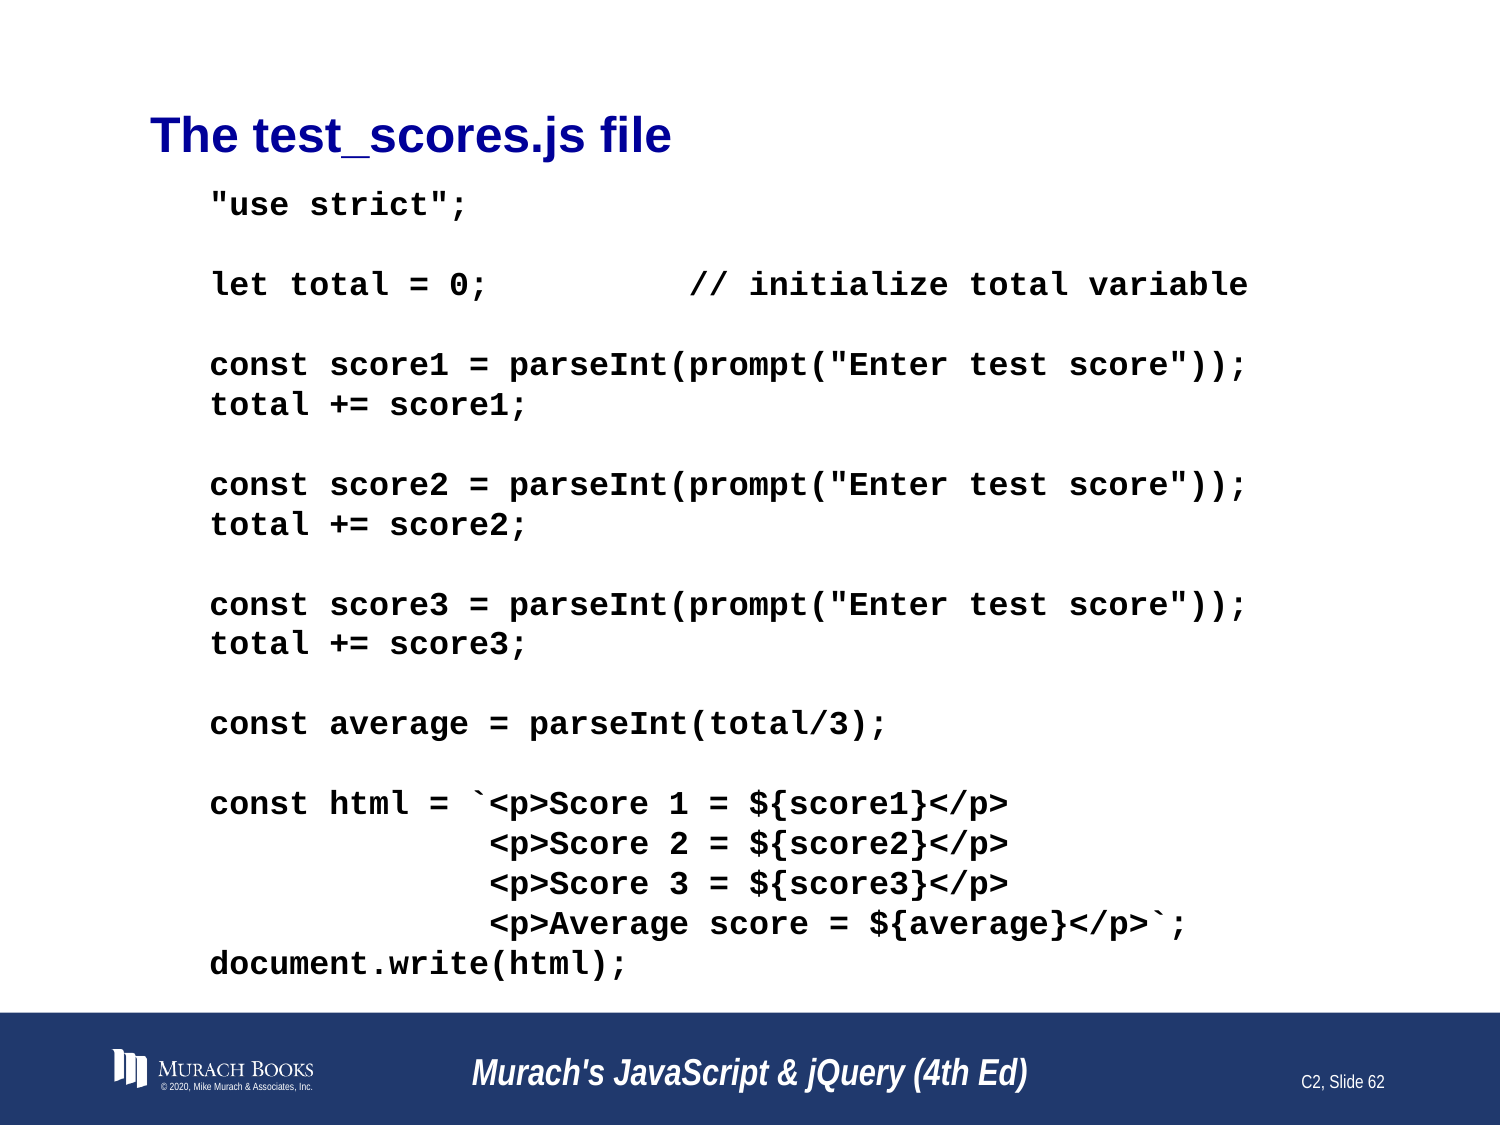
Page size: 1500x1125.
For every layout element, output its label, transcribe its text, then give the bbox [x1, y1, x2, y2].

slide_number C2, Slide 62 [1087, 1025, 1400, 1100]
list "use strict"; let total = 0; // initialize total variable const score1 = parseInt(prompt("Enter test score")); total += score1; const score2 = parseInt(prompt("Enter test score")); total += score2; const score3 = parseInt(prompt("Enter test score")); total += score3; const average = parseInt(total/3); const html = `<p>Score 1 = ${score1}</p> <p>Score 2 = ${score2}</p> <p>Score 3 = ${score3}</p> <p>Average score = ${average}</p>`; document.write(html); [137, 174, 1350, 975]
slide_number Murach's JavaScript & jQuery (4th Ed) [463, 1025, 1050, 1100]
footer © 2020, Mike Murach & Associates, Inc. [12, 1025, 463, 1100]
title The test_scores.js file [150, 102, 1350, 164]
